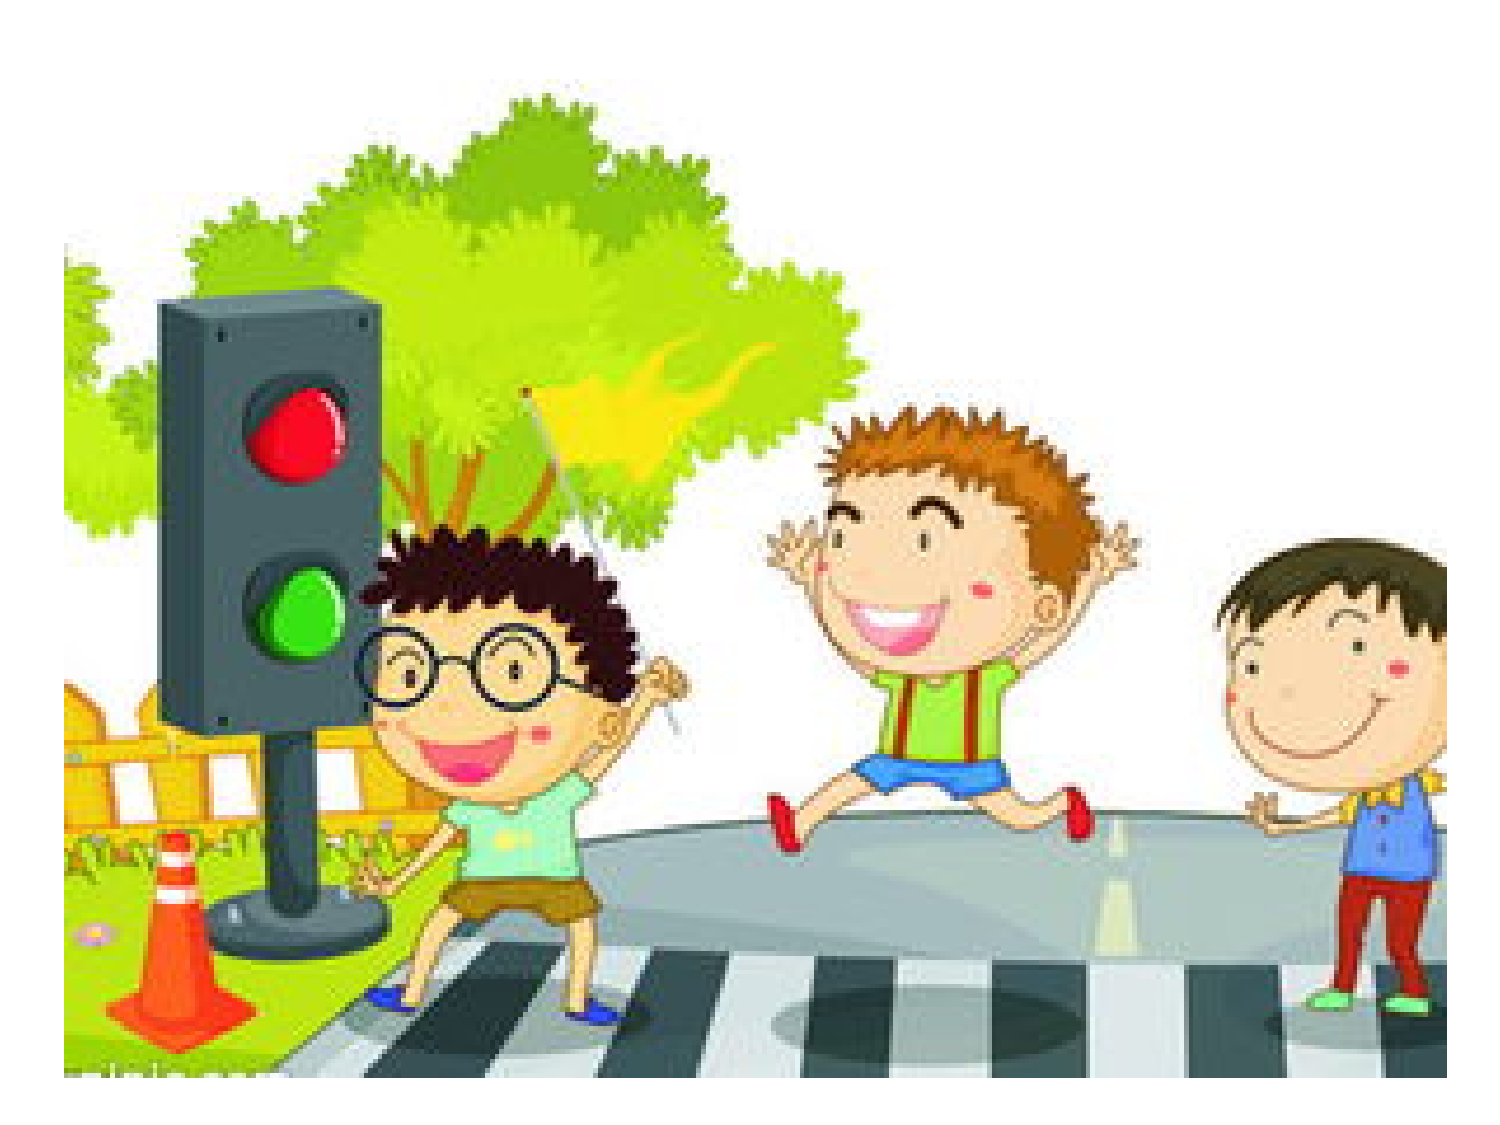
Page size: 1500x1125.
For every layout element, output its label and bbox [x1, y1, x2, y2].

picture [64, 42, 1448, 1079]
